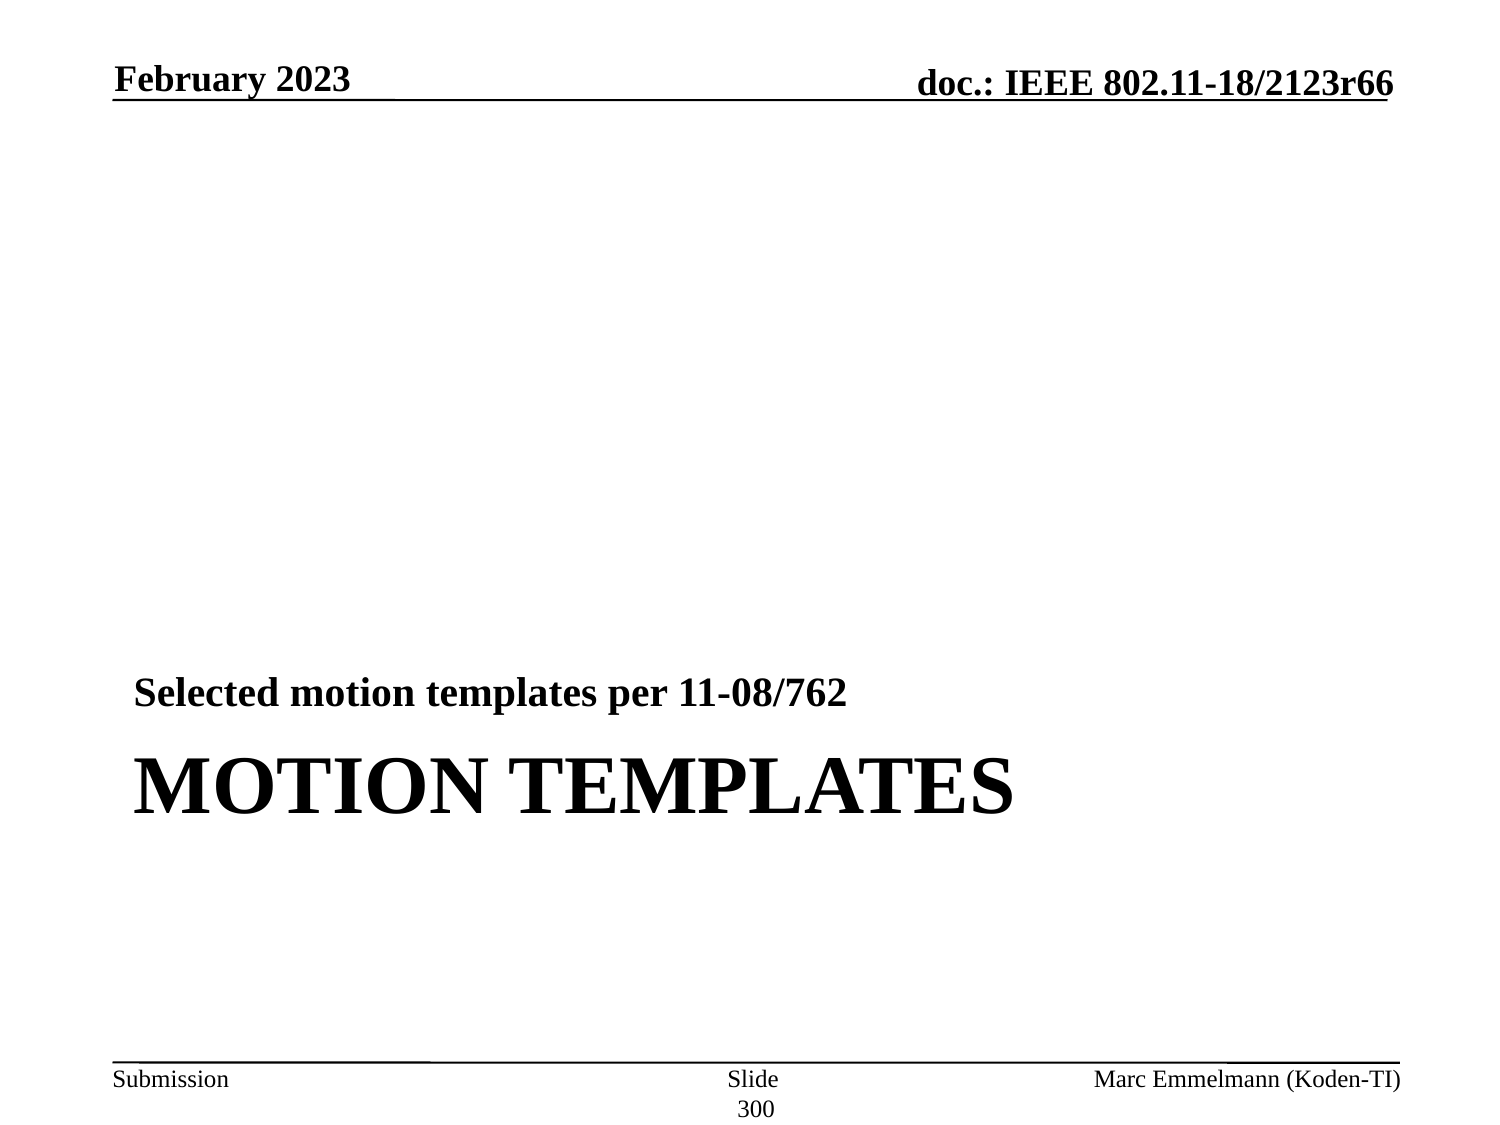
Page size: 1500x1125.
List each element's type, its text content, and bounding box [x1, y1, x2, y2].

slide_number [114, 54, 423, 100]
list Selected motion templates per 11-08/762 [118, 476, 1394, 724]
slide_number Slide 300 [712, 1061, 800, 1123]
title Motion Templates [118, 724, 1394, 947]
footer Marc Emmelmann (Koden-TI) [878, 1061, 1402, 1093]
